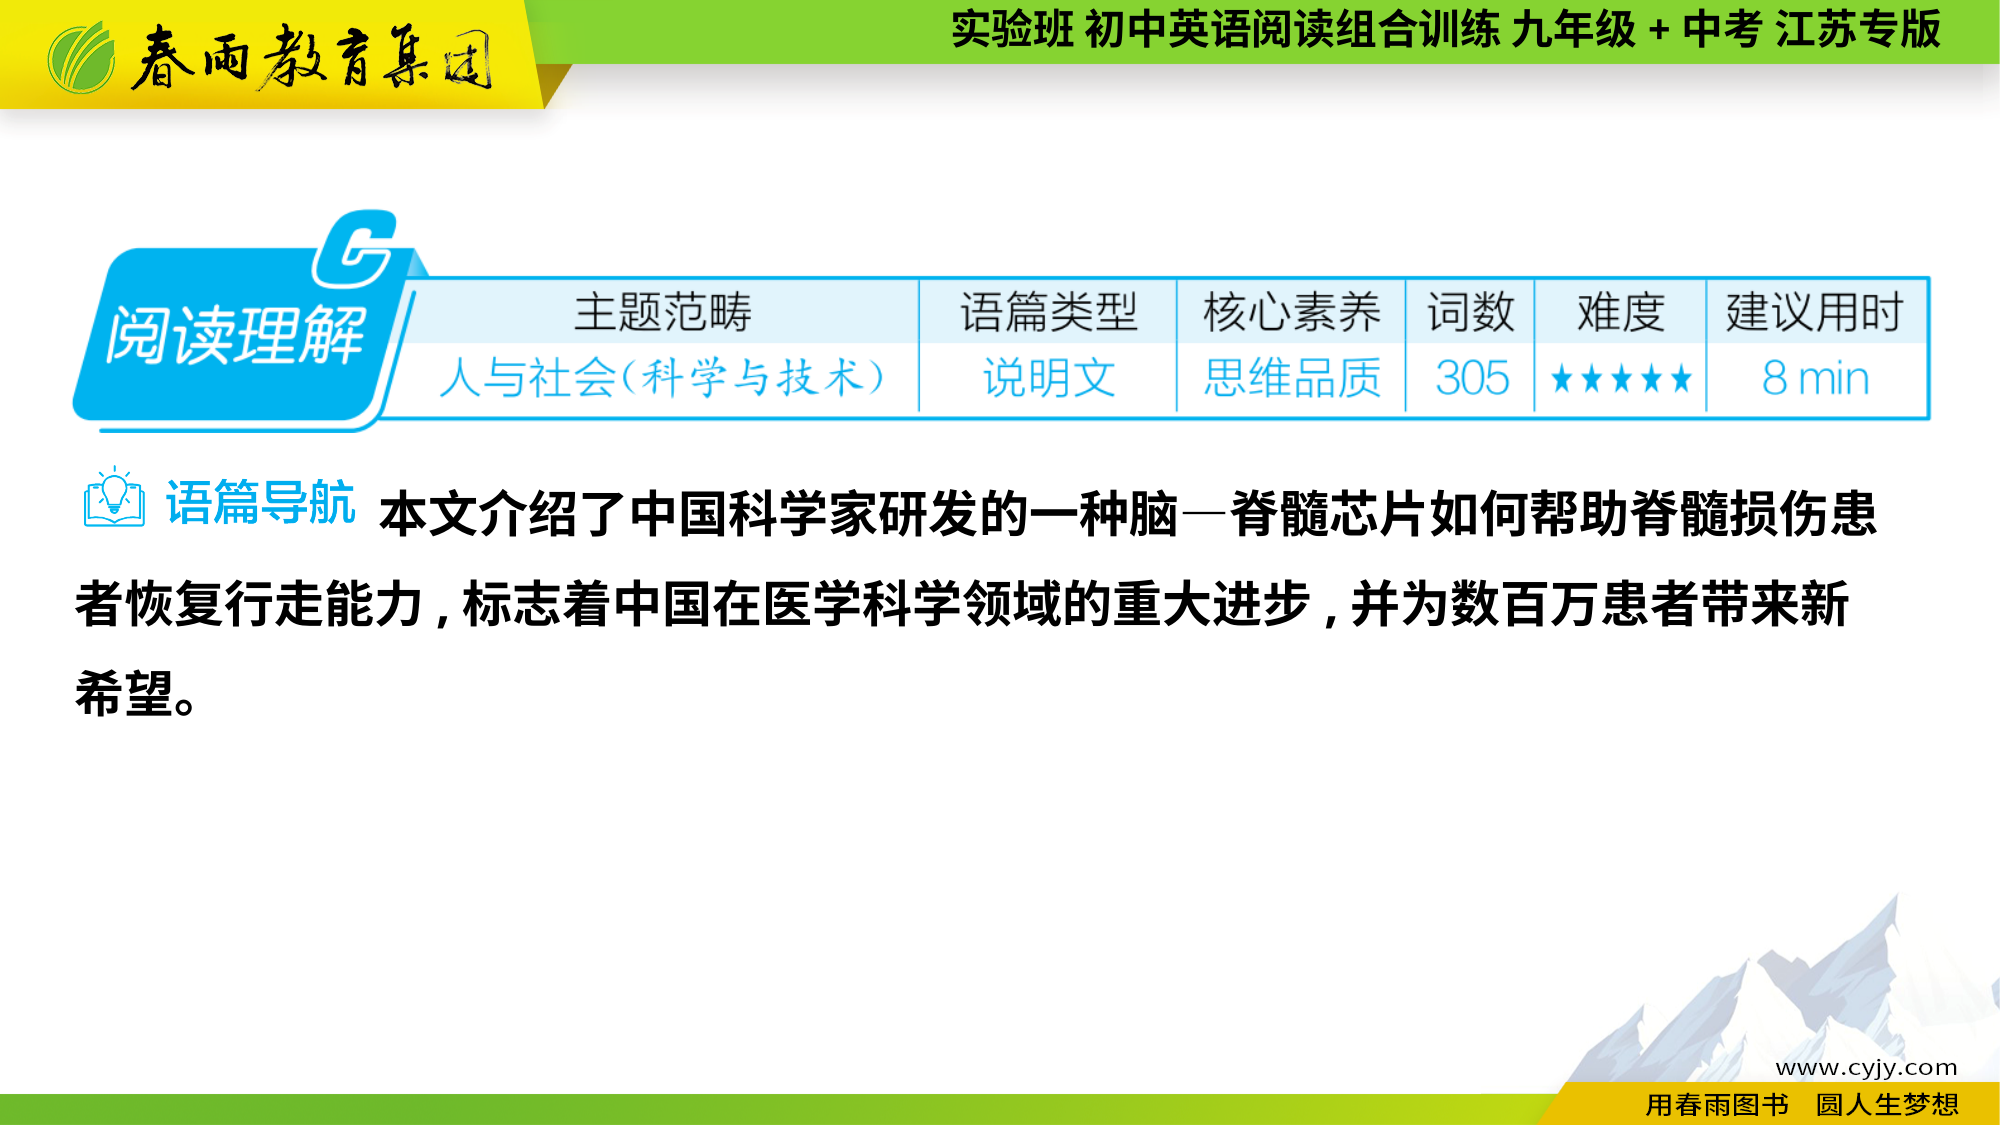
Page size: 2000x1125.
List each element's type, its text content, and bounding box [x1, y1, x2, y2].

picture [0, 0, 2000, 1125]
list 本文介绍了中国科学家研发的一种脑—脊髓芯片如何帮助脊髓损伤患者恢复行走能力,标志着中国在医学科学领域的重大进步,并为数百万患者带来新 希望。 [59, 444, 1944, 733]
